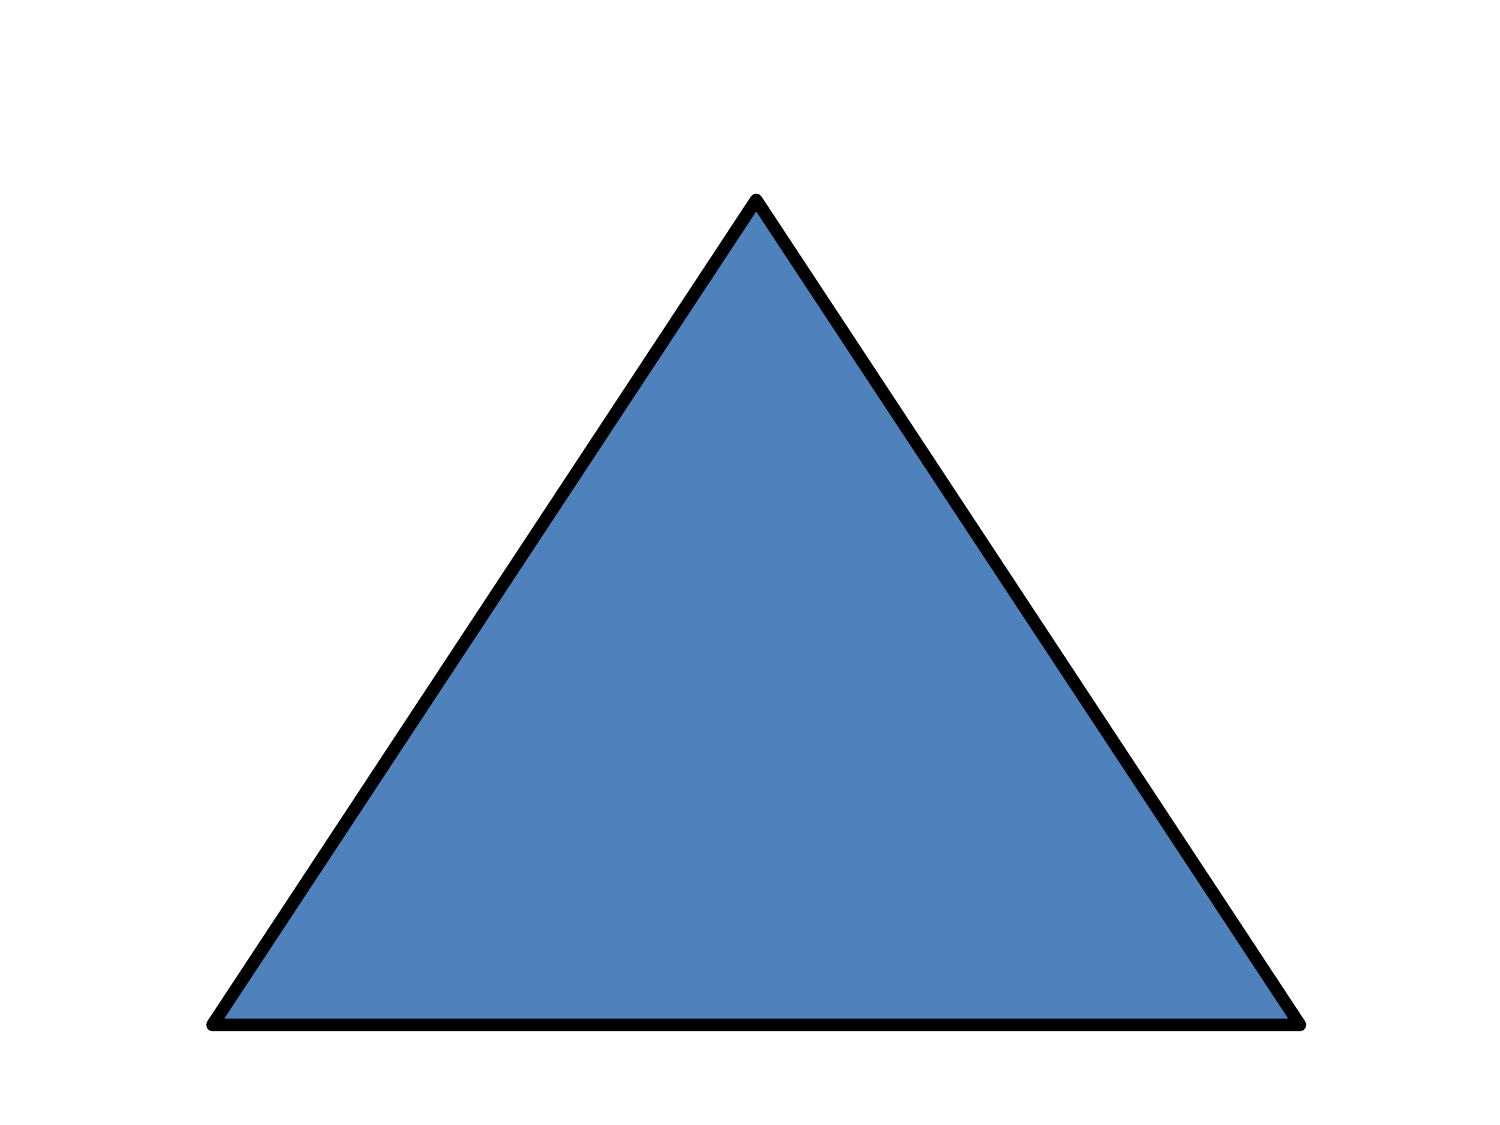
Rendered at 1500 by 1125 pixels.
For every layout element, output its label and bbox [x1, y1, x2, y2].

text_box [210, 197, 1302, 1028]
